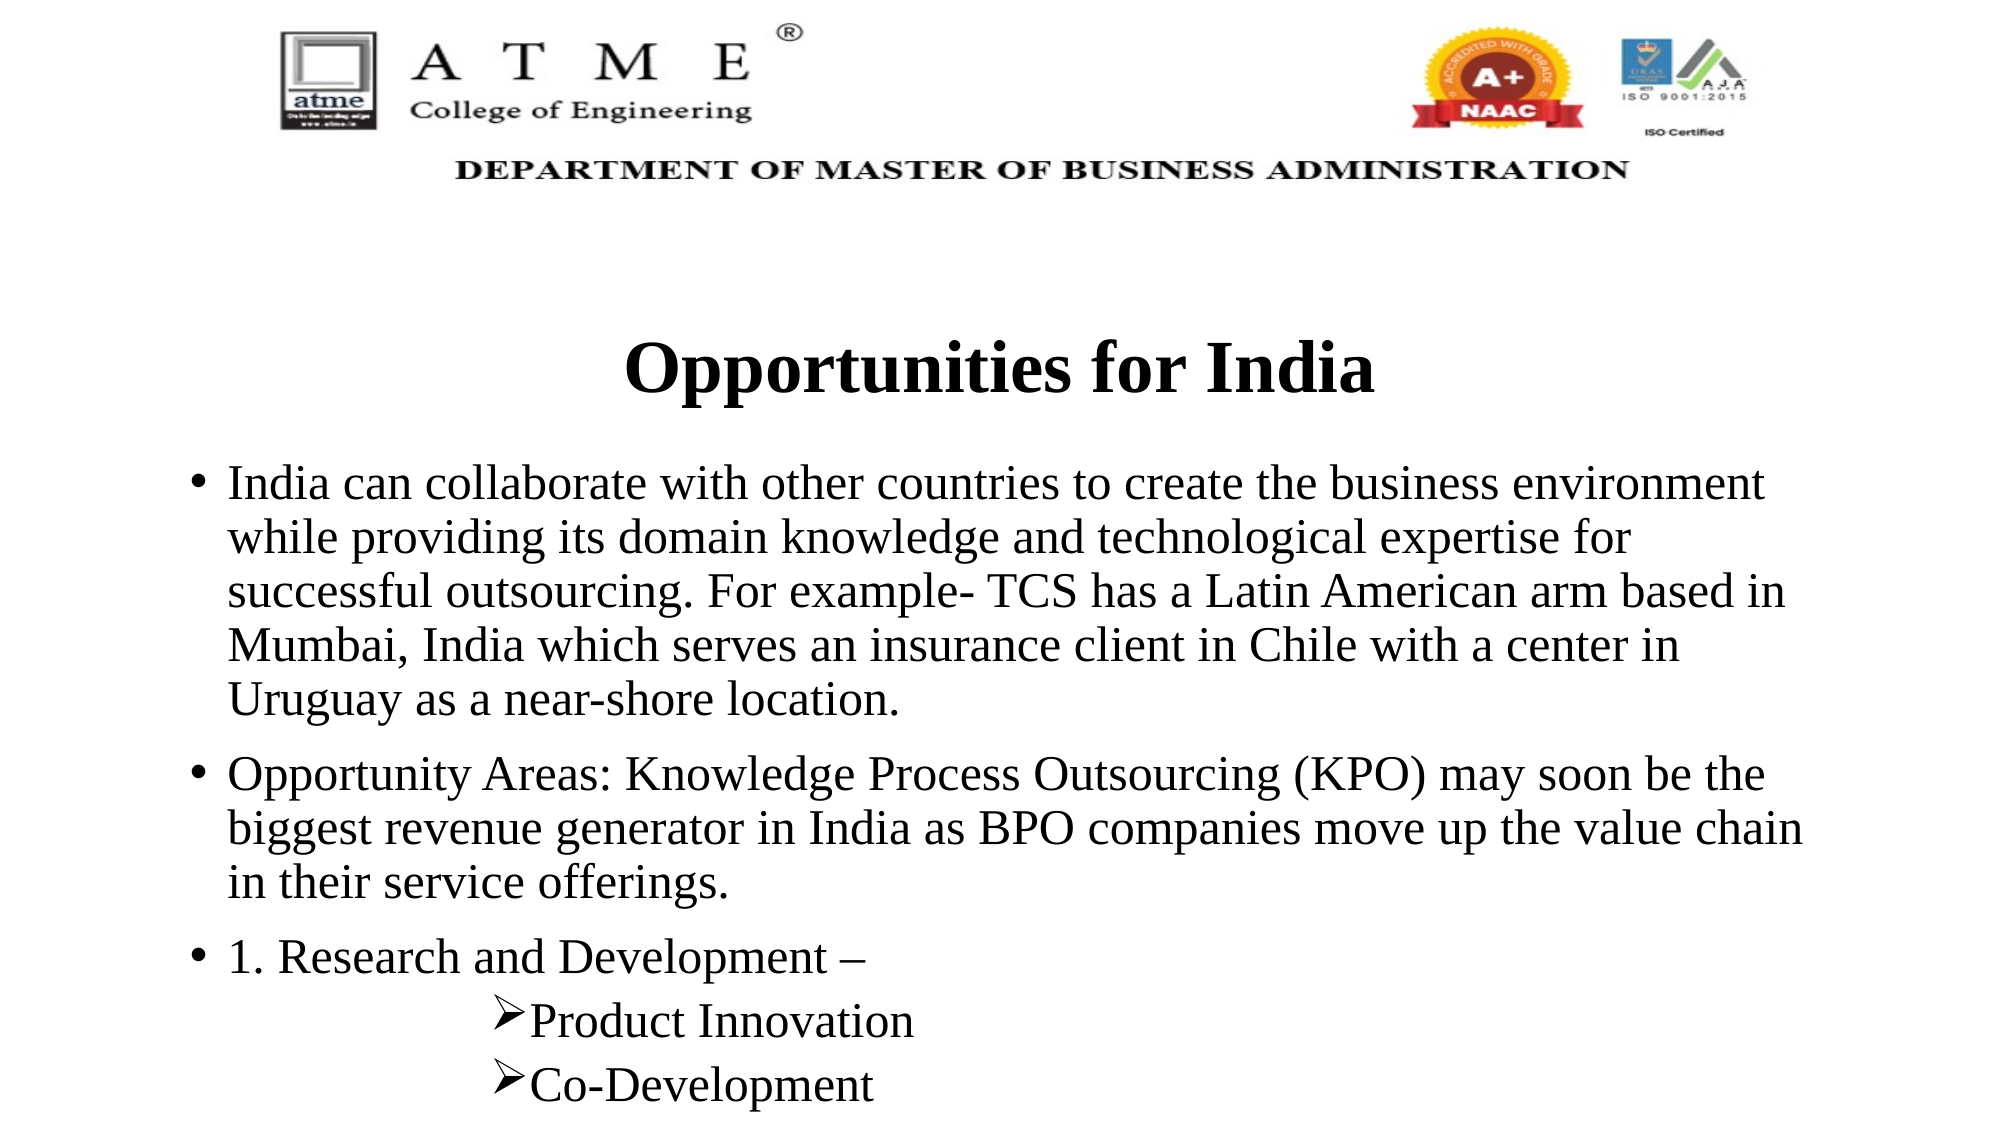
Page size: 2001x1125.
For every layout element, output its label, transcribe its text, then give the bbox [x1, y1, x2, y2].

picture [272, 22, 1802, 59]
list India can collaborate with other countries to create the business environment while providing its domain knowledge and technological expertise for successful outsourcing. For example- TCS has a Latin American arm based in Mumbai, India which serves an insurance client in Chile with a center in Uruguay as a near-shore location. Opportunity Areas: Knowledge Process Outsourcing (KPO) may soon be the biggest revenue generator in India as BPO companies move up the value chain in their service offerings. 1. Research and Development – Product Innovation Co-Development [174, 448, 1825, 1066]
title Opportunities for India [137, 59, 1863, 676]
